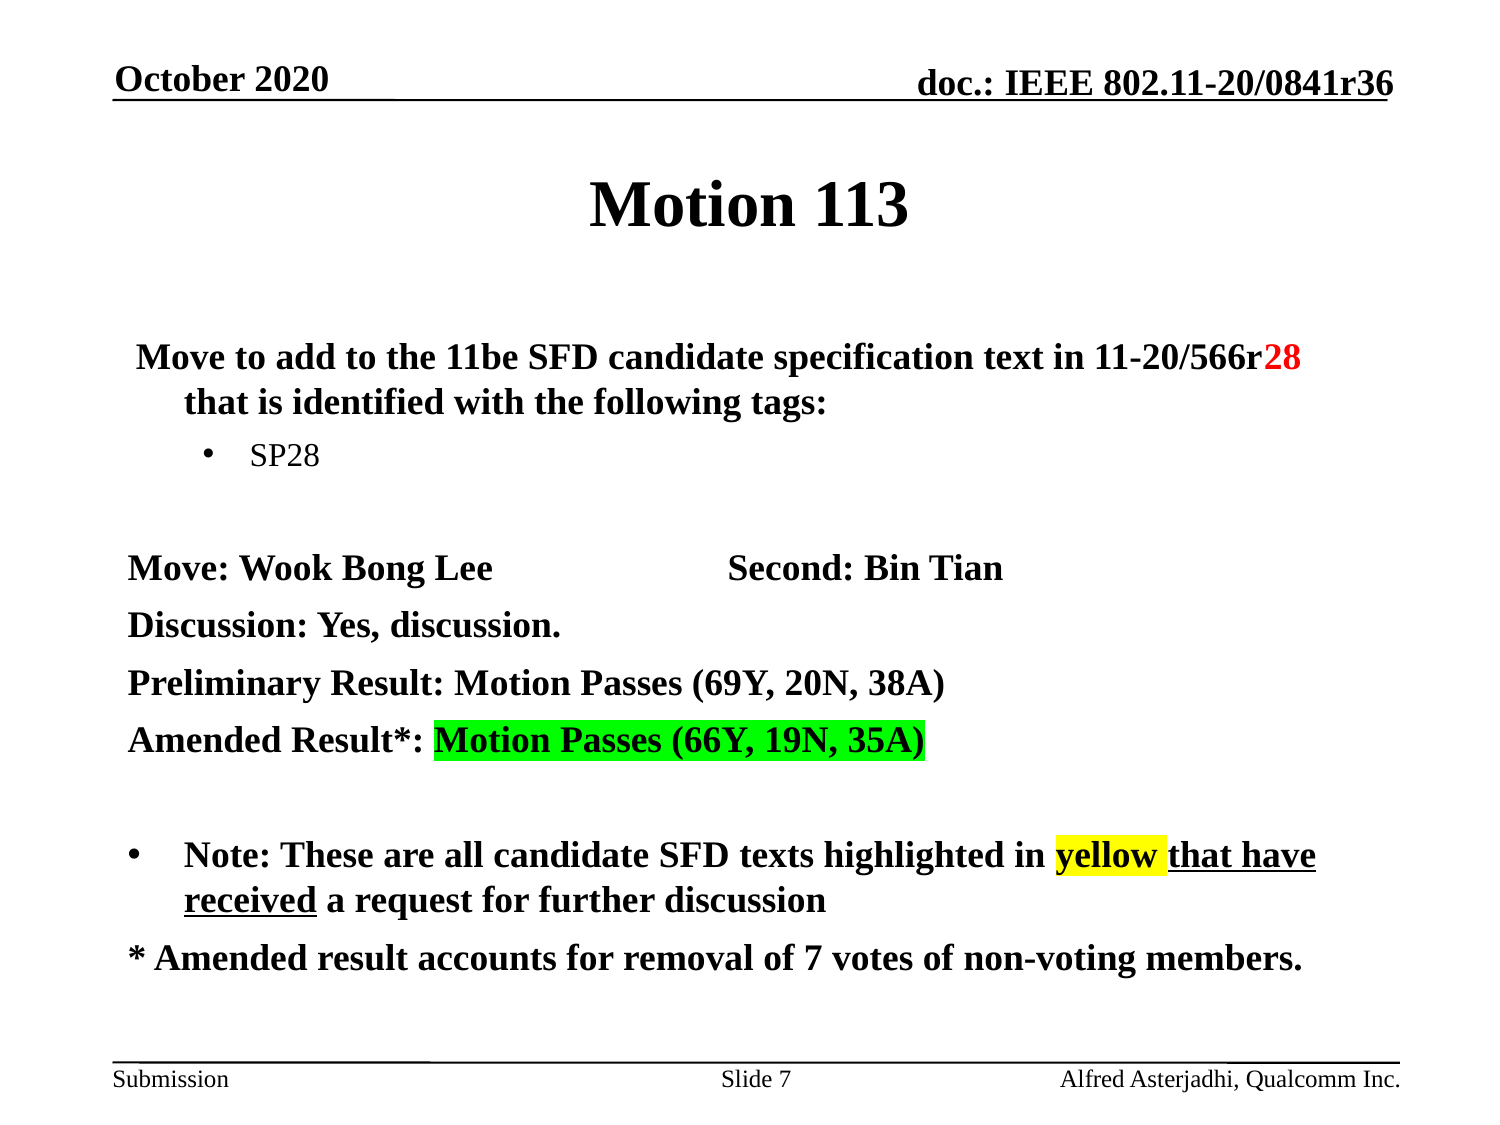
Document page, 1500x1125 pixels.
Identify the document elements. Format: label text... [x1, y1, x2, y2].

slide_number Slide 7 [712, 1061, 800, 1123]
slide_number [114, 54, 423, 100]
title Motion 113 [112, 112, 1388, 288]
list Move to add to the 11be SFD candidate specification text in 11-20/566r28 that is identified with the following tags: SP28 Move: Wook Bong Lee Second: Bin Tian Discussion: Yes, discussion. Preliminary Result: Motion Passes (69Y, 20N, 38A) Amended Result*: Motion Passes (66Y, 19N, 35A) Note: These are all candidate SFD texts highlighted in yellow that have received a request for further discussion * Amended result accounts for removal of 7 votes of non-voting members. [112, 324, 1388, 1000]
footer Alfred Asterjadhi, Qualcomm Inc. [878, 1061, 1402, 1093]
